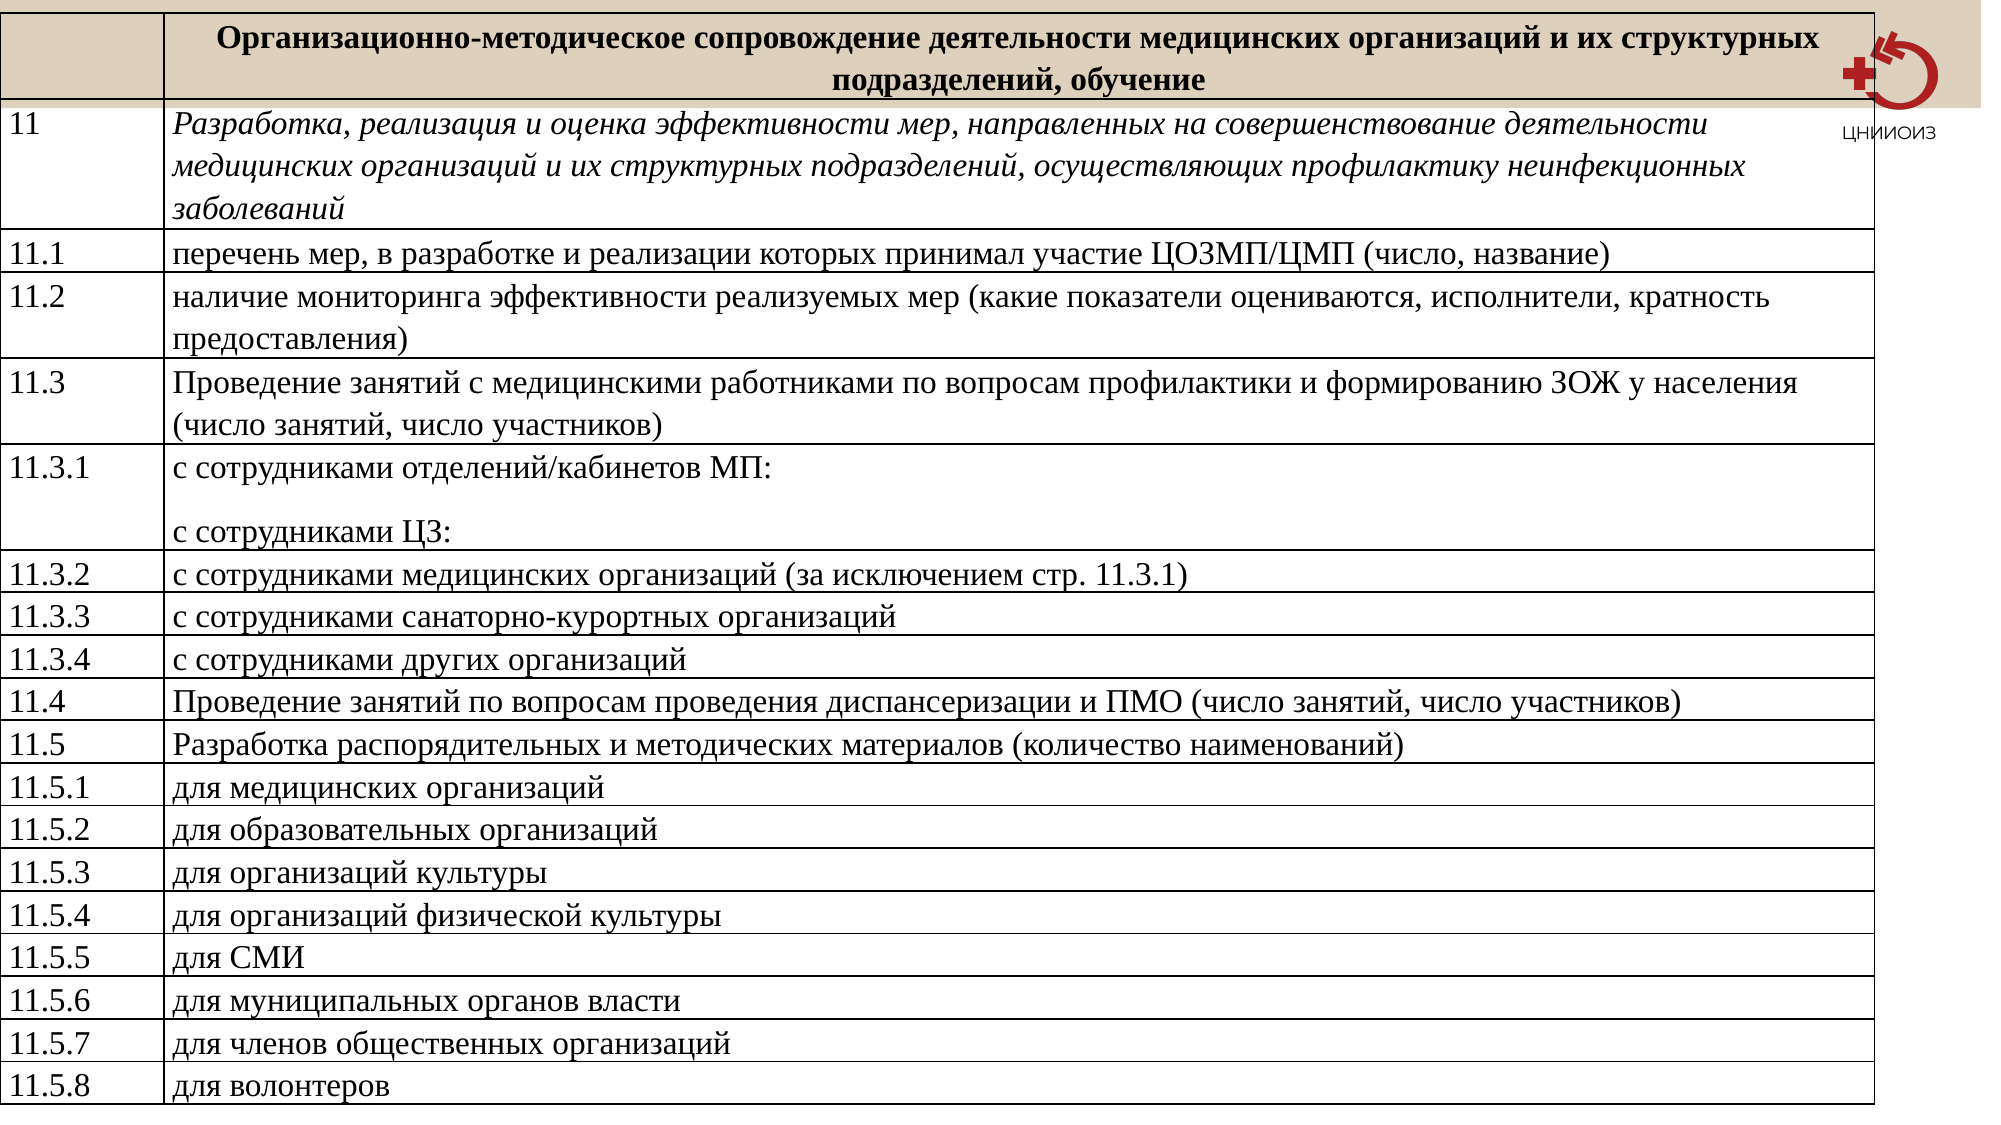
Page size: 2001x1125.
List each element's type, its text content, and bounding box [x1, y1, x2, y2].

table_cell 11.5.2 [1, 806, 163, 847]
table_cell для образовательных организаций [165, 806, 1874, 847]
table_cell 11.3.2 [1, 551, 163, 591]
table_cell 11.3 [1, 359, 163, 443]
table_cell 11.2 [1, 273, 163, 357]
table_cell Разработка, реализация и оценка эффективности мер, направленных на совершенствование деятельности медицинских организаций и их структурных подразделений, осуществляющих профилактику неинфекционных заболеваний [165, 100, 1874, 228]
table_cell с сотрудниками других организаций [165, 636, 1874, 677]
table_cell 11.5.8 [1, 1062, 163, 1103]
table_cell Проведение занятий с медицинскими работниками по вопросам профилактики и формированию ЗОЖ у населения (число занятий, число участников) [165, 359, 1874, 443]
table_cell 11.5.7 [1, 1020, 163, 1061]
table_cell для волонтеров [165, 1062, 1874, 1103]
table_cell Проведение занятий по вопросам проведения диспансеризации и ПМО (число занятий, число участников) [165, 679, 1874, 719]
picture [1843, 31, 1938, 142]
table_cell с сотрудниками санаторно-курортных организаций [165, 593, 1874, 634]
table_cell 11.5.6 [1, 977, 163, 1018]
table_cell с сотрудниками медицинских организаций (за исключением стр. 11.3.1) [165, 551, 1874, 591]
table_cell для медицинских организаций [165, 764, 1874, 805]
table_cell наличие мониторинга эффективности реализуемых мер (какие показатели оцениваются, исполнители, кратность предоставления) [165, 273, 1874, 357]
table_cell 11.5 [1, 721, 163, 762]
table_cell 11.3.3 [1, 593, 163, 634]
table_cell перечень мер, в разработке и реализации которых принимал участие ЦОЗМП/ЦМП (число, название) [165, 230, 1874, 271]
table_cell 11.5.1 [1, 764, 163, 805]
table_cell 11.5.5 [1, 934, 163, 975]
table_cell 11.4 [1, 679, 163, 719]
table_cell для организаций культуры [165, 849, 1874, 890]
table_cell 11.5.3 [1, 849, 163, 890]
table_cell для членов общественных организаций [165, 1020, 1874, 1061]
table_cell 11 [1, 100, 163, 228]
table_cell 11.5.4 [1, 892, 163, 933]
table_cell 11.1 [1, 230, 163, 271]
table_cell для организаций физической культуры [165, 892, 1874, 933]
table_cell для муниципальных органов власти [165, 977, 1874, 1018]
table_cell Разработка распорядительных и методических материалов (количество наименований) [165, 721, 1874, 762]
table_cell с сотрудниками отделений/кабинетов МП: с сотрудниками ЦЗ: [165, 445, 1874, 549]
table_cell 11.3.1 [1, 445, 163, 549]
table_header [1, 14, 163, 98]
table_cell для СМИ [165, 934, 1874, 975]
text_box [0, 0, 1982, 109]
table_header Организационно-методическое сопровождение деятельности медицинских организаций и их структурных подразделений, обучение [165, 14, 1874, 98]
table_cell 11.3.4 [1, 636, 163, 677]
